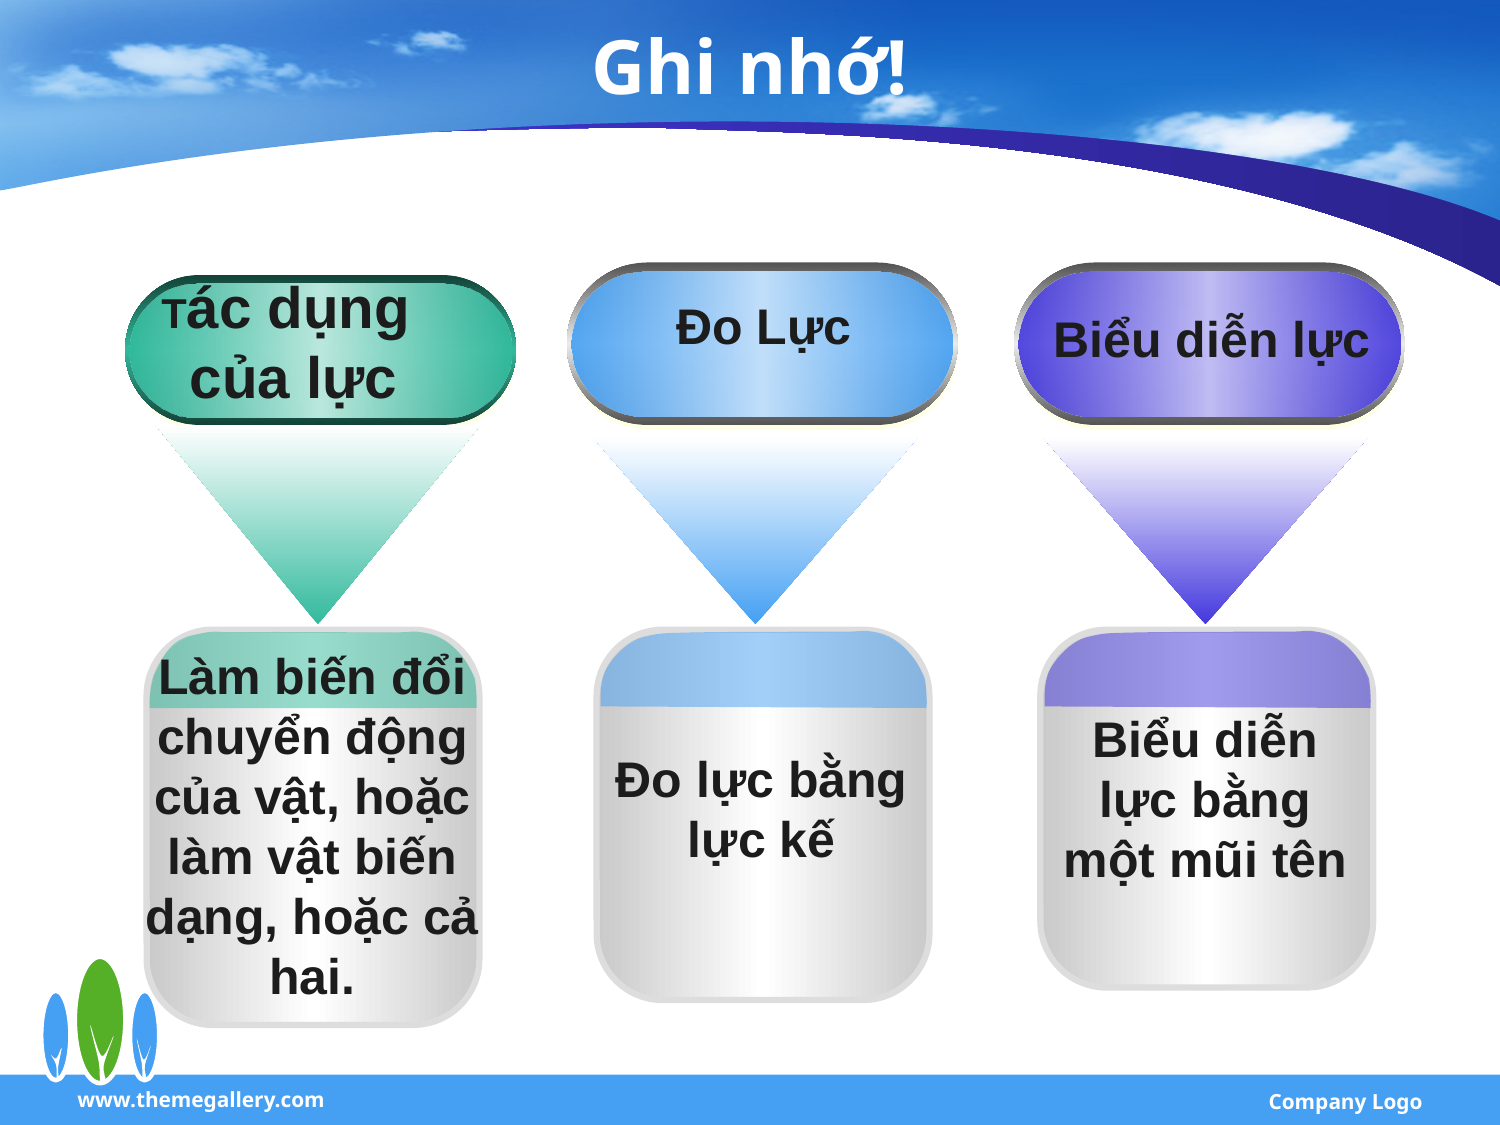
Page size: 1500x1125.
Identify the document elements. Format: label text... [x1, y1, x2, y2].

text_box Làm biến đổi chuyển động của vật, hoặc làm vật biến dạng, hoặc cả hai. [124, 637, 500, 1013]
picture [0, 0, 1500, 221]
text_box [163, 435, 473, 625]
text_box [600, 630, 927, 709]
text_box [186, 631, 439, 637]
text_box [566, 262, 958, 426]
text_box [182, 629, 444, 637]
text_box Tác dụng của lực [99, 262, 488, 418]
text_box Đo lực bằng lực kế [596, 740, 927, 876]
text_box [592, 437, 918, 625]
text_box [1044, 630, 1371, 699]
text_box [1042, 437, 1368, 625]
text_box [1040, 629, 1374, 988]
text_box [1013, 262, 1406, 426]
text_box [124, 274, 517, 426]
text_box Biểu diễn lực bằng một mũi tên [1040, 699, 1371, 895]
title Ghi nhớ! [74, 24, 1426, 105]
slide_number www.themegallery.com [62, 1078, 476, 1113]
text_box [596, 629, 930, 1001]
footer Company Logo [987, 1080, 1438, 1113]
text_box [174, 1013, 452, 1025]
